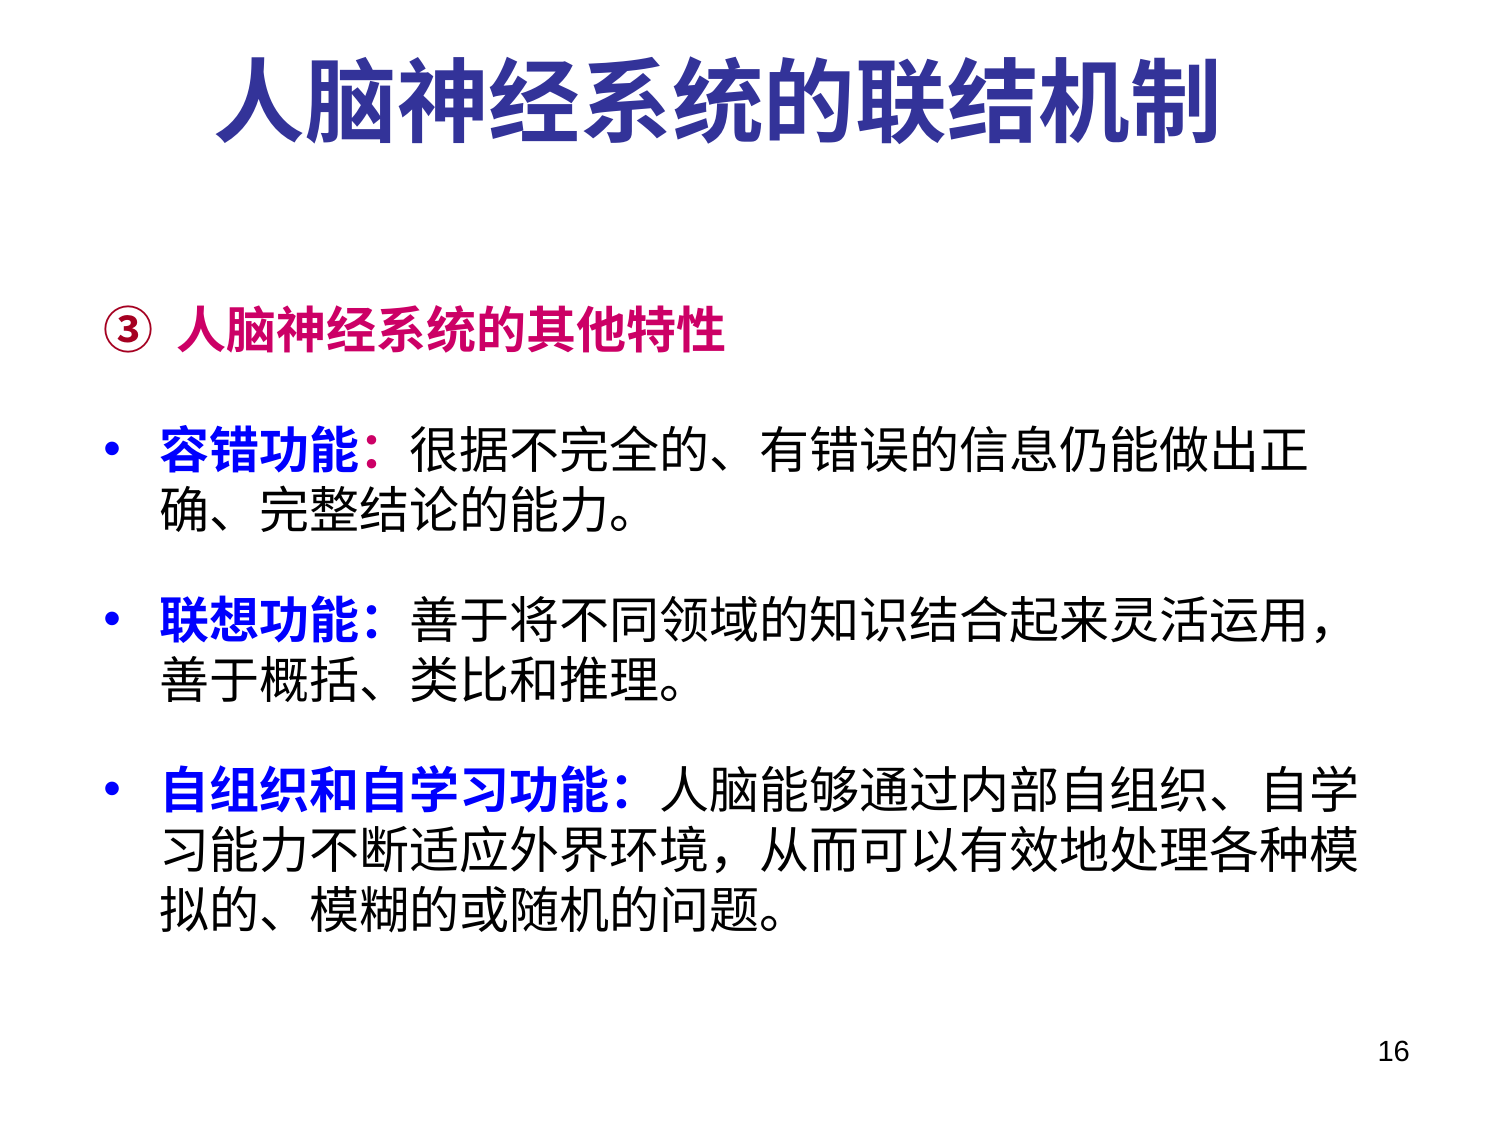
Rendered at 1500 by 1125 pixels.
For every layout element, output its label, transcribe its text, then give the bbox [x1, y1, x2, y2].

slide_number 16 [1074, 1024, 1425, 1103]
text_box 人脑神经系统的联结机制 [198, 36, 1322, 162]
text_box ③ 人脑神经系统的其他特性 容错功能：很据不完全的、有错误的信息仍能做出正确、完整结论的能力。 联想功能：善于将不同领域的知识结合起来灵活运用，善于概括、类比和推理。 自组织和自学习功能：人脑能够通过内部自组织、自学习能力不断适应外界环境，从而可以有效地处理各种模拟的、模糊的或随机的问题。 [88, 290, 1418, 946]
